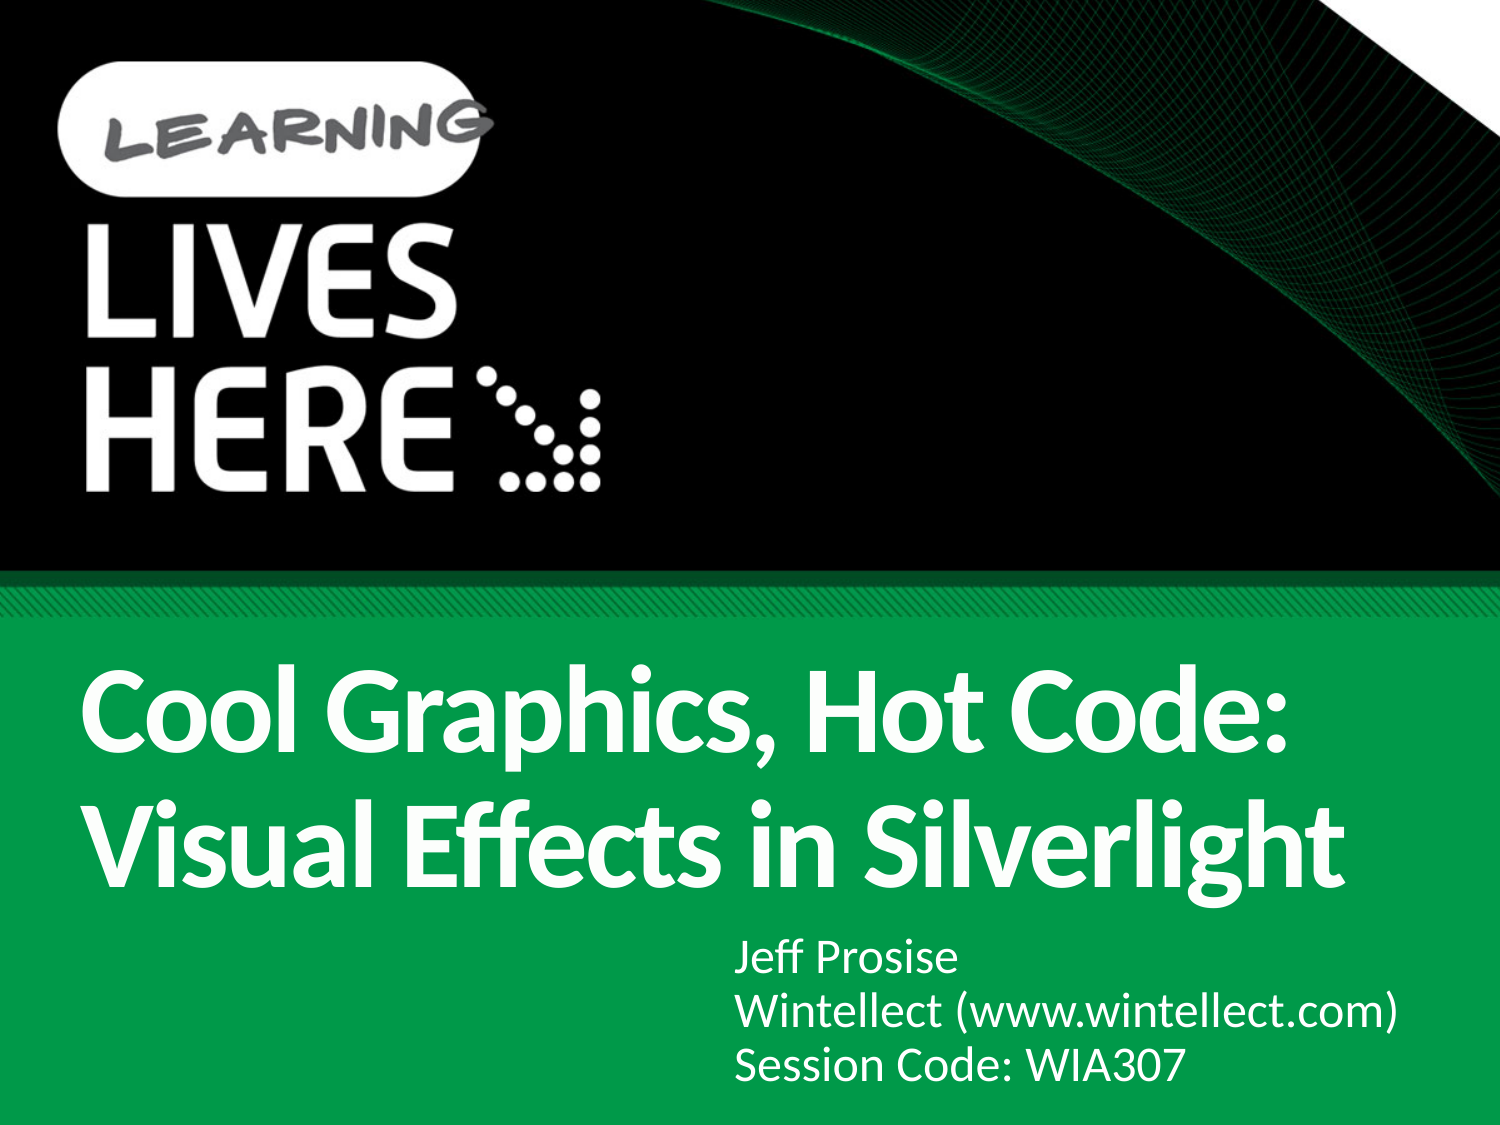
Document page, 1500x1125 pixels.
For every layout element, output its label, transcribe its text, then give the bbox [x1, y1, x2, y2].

subtitle Jeff Prosise Wintellect (www.wintellect.com) Session Code: WIA307 [734, 930, 1402, 1007]
picture [0, 0, 1500, 1125]
title Cool Graphics, Hot Code: Visual Effects in Silverlight [80, 644, 1380, 864]
